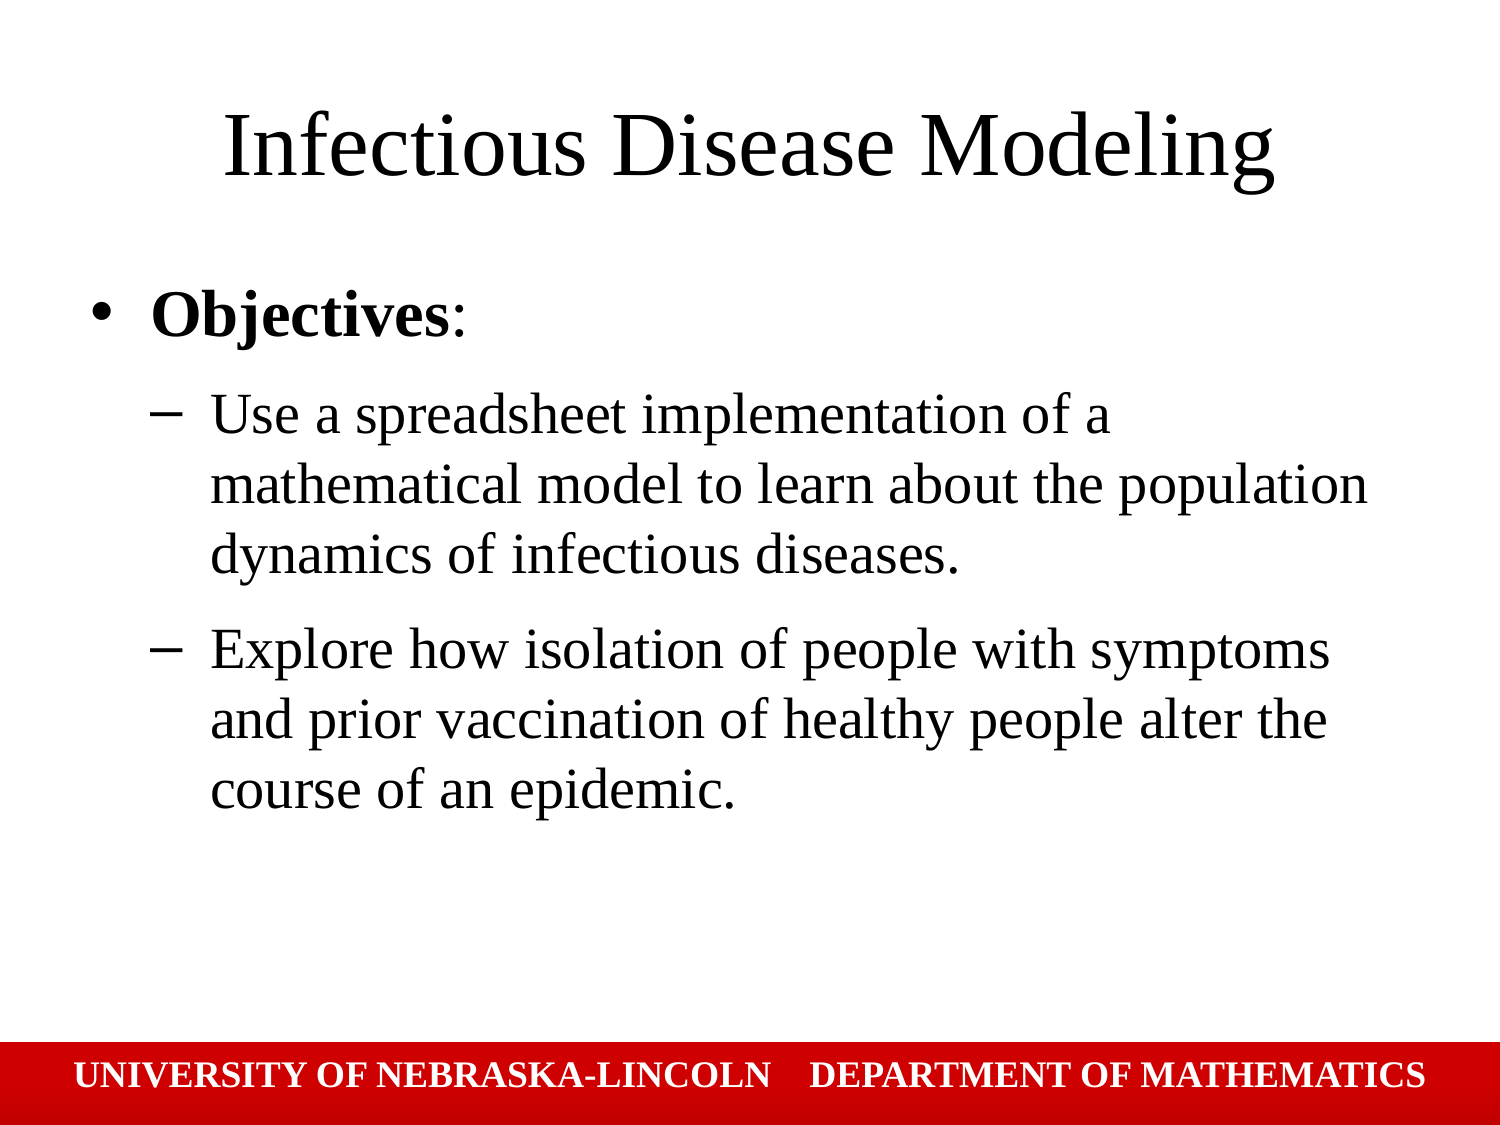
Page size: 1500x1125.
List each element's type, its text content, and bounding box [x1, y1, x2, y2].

title Infectious Disease Modeling [75, 45, 1425, 233]
list Objectives: Use a spreadsheet implementation of a mathematical model to learn about the population dynamics of infectious diseases. Explore how isolation of people with symptoms and prior vaccination of healthy people alter the course of an epidemic. [75, 262, 1425, 925]
